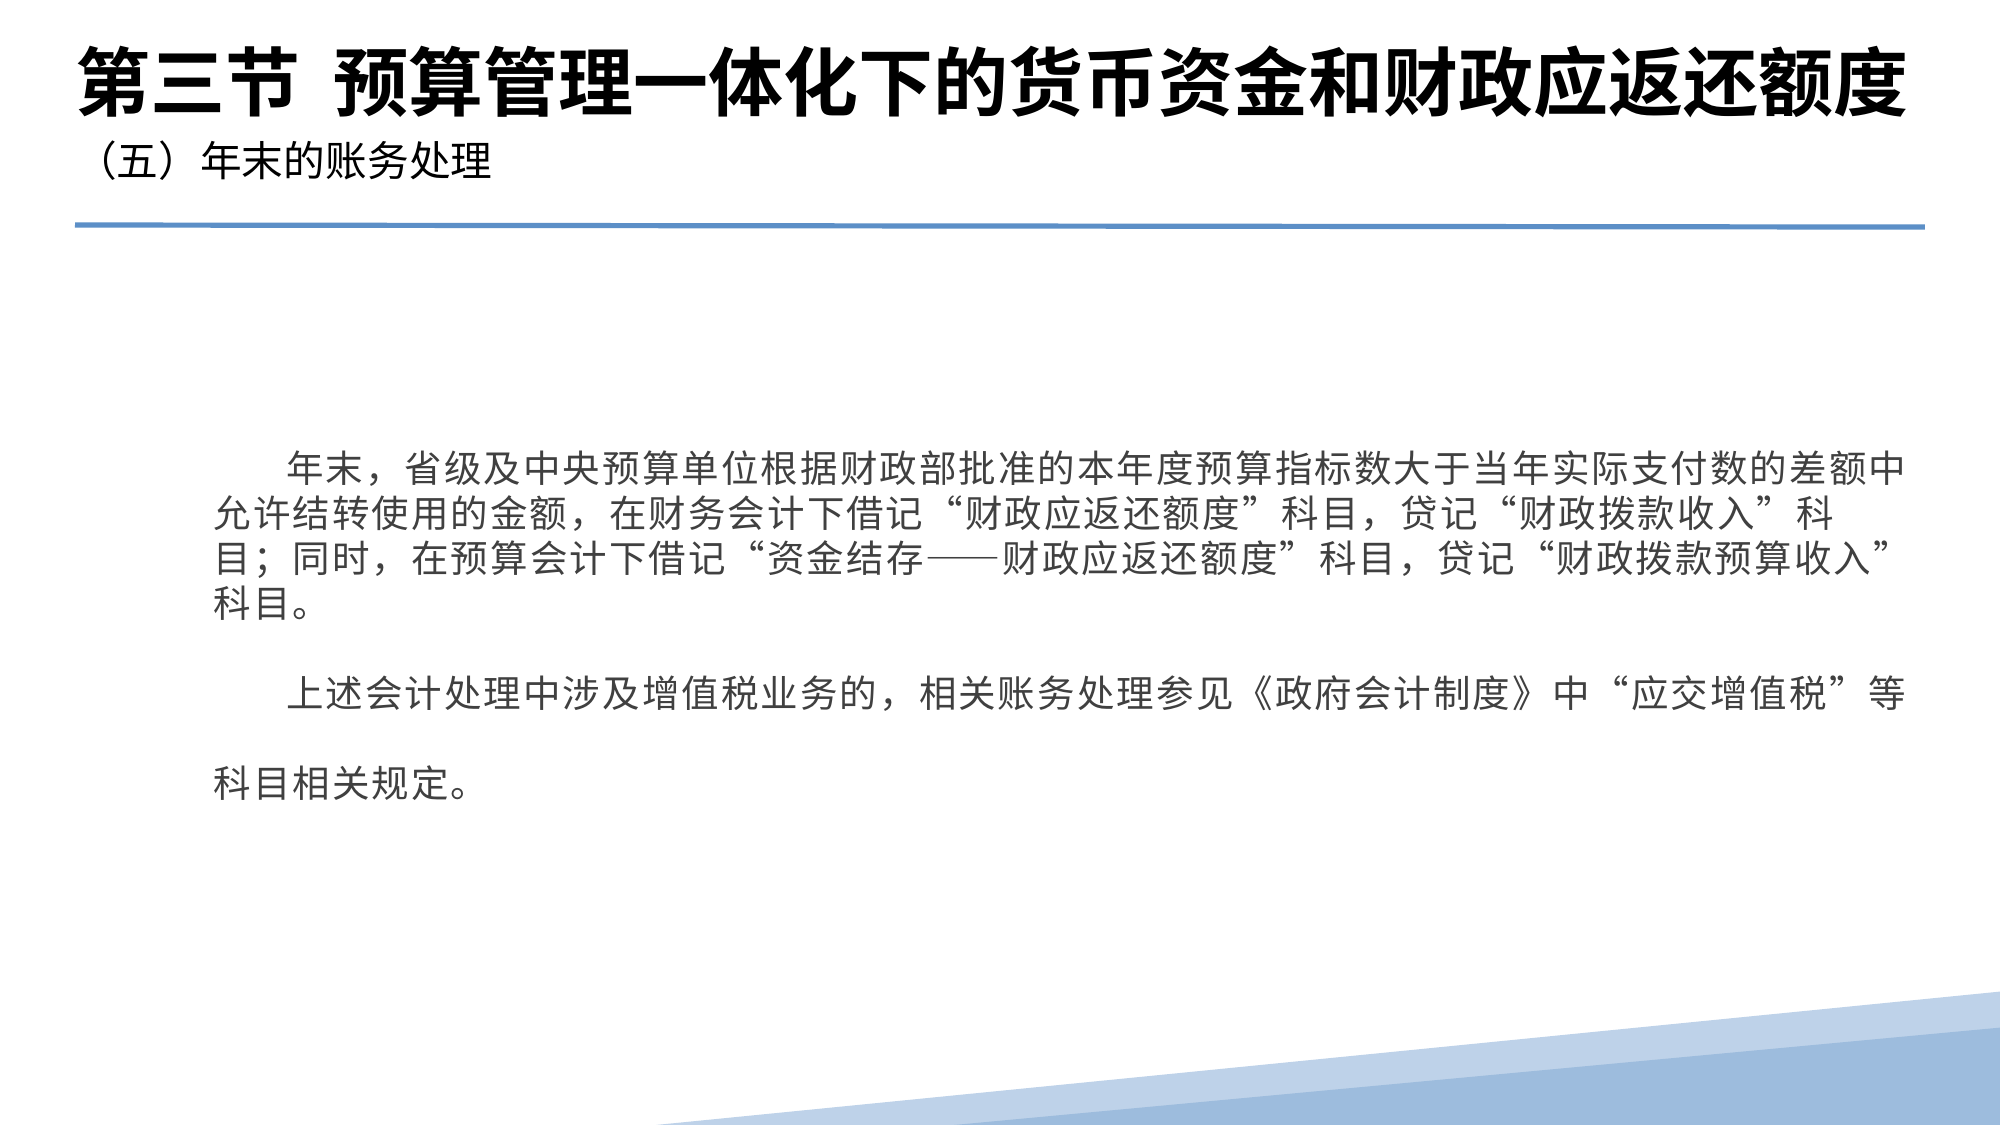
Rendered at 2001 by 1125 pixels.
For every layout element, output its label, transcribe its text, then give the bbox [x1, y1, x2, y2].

text_box 第三节 预算管理一体化下的货币资金和财政应返还额度 [75, 24, 1925, 124]
text_box （五）年末的账务处理 [75, 124, 1925, 200]
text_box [74, 224, 1925, 228]
text_box 年末，省级及中央预算单位根据财政部批准的本年度预算指标数大于当年实际支付数的差额中允许结转使用的金额，在财务会计下借记“财政应返还额度”科目，贷记“财政拨款收入”科目；同时，在预算会计下借记“资金结存——财政应返还额度”科目，贷记“财政拨款预算收入”科目。 上述会计处理中涉及增值税业务的，相关账务处理参见《政府会计制度》中“应交增值税”等科目相关规定。 [203, 266, 1925, 984]
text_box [656, 991, 2000, 1125]
